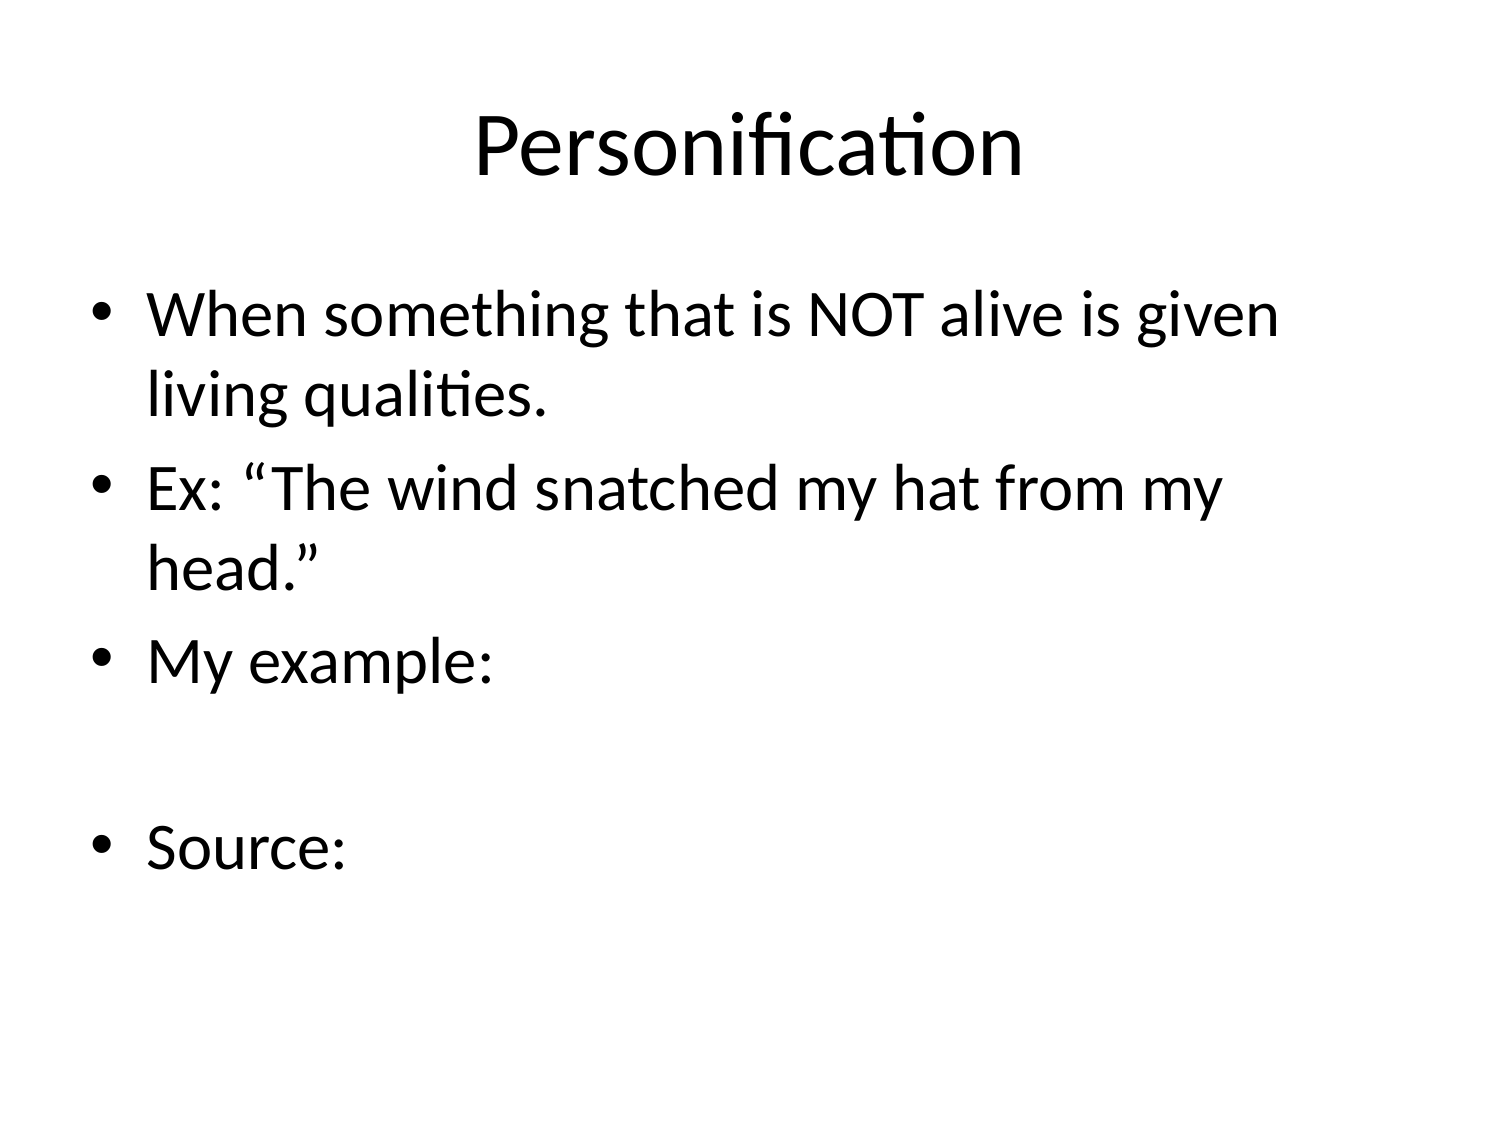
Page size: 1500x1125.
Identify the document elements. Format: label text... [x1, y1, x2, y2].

title Personification [75, 45, 1425, 233]
list When something that is NOT alive is given living qualities. Ex: “The wind snatched my hat from my head.” My example: Source: [75, 262, 1425, 1005]
